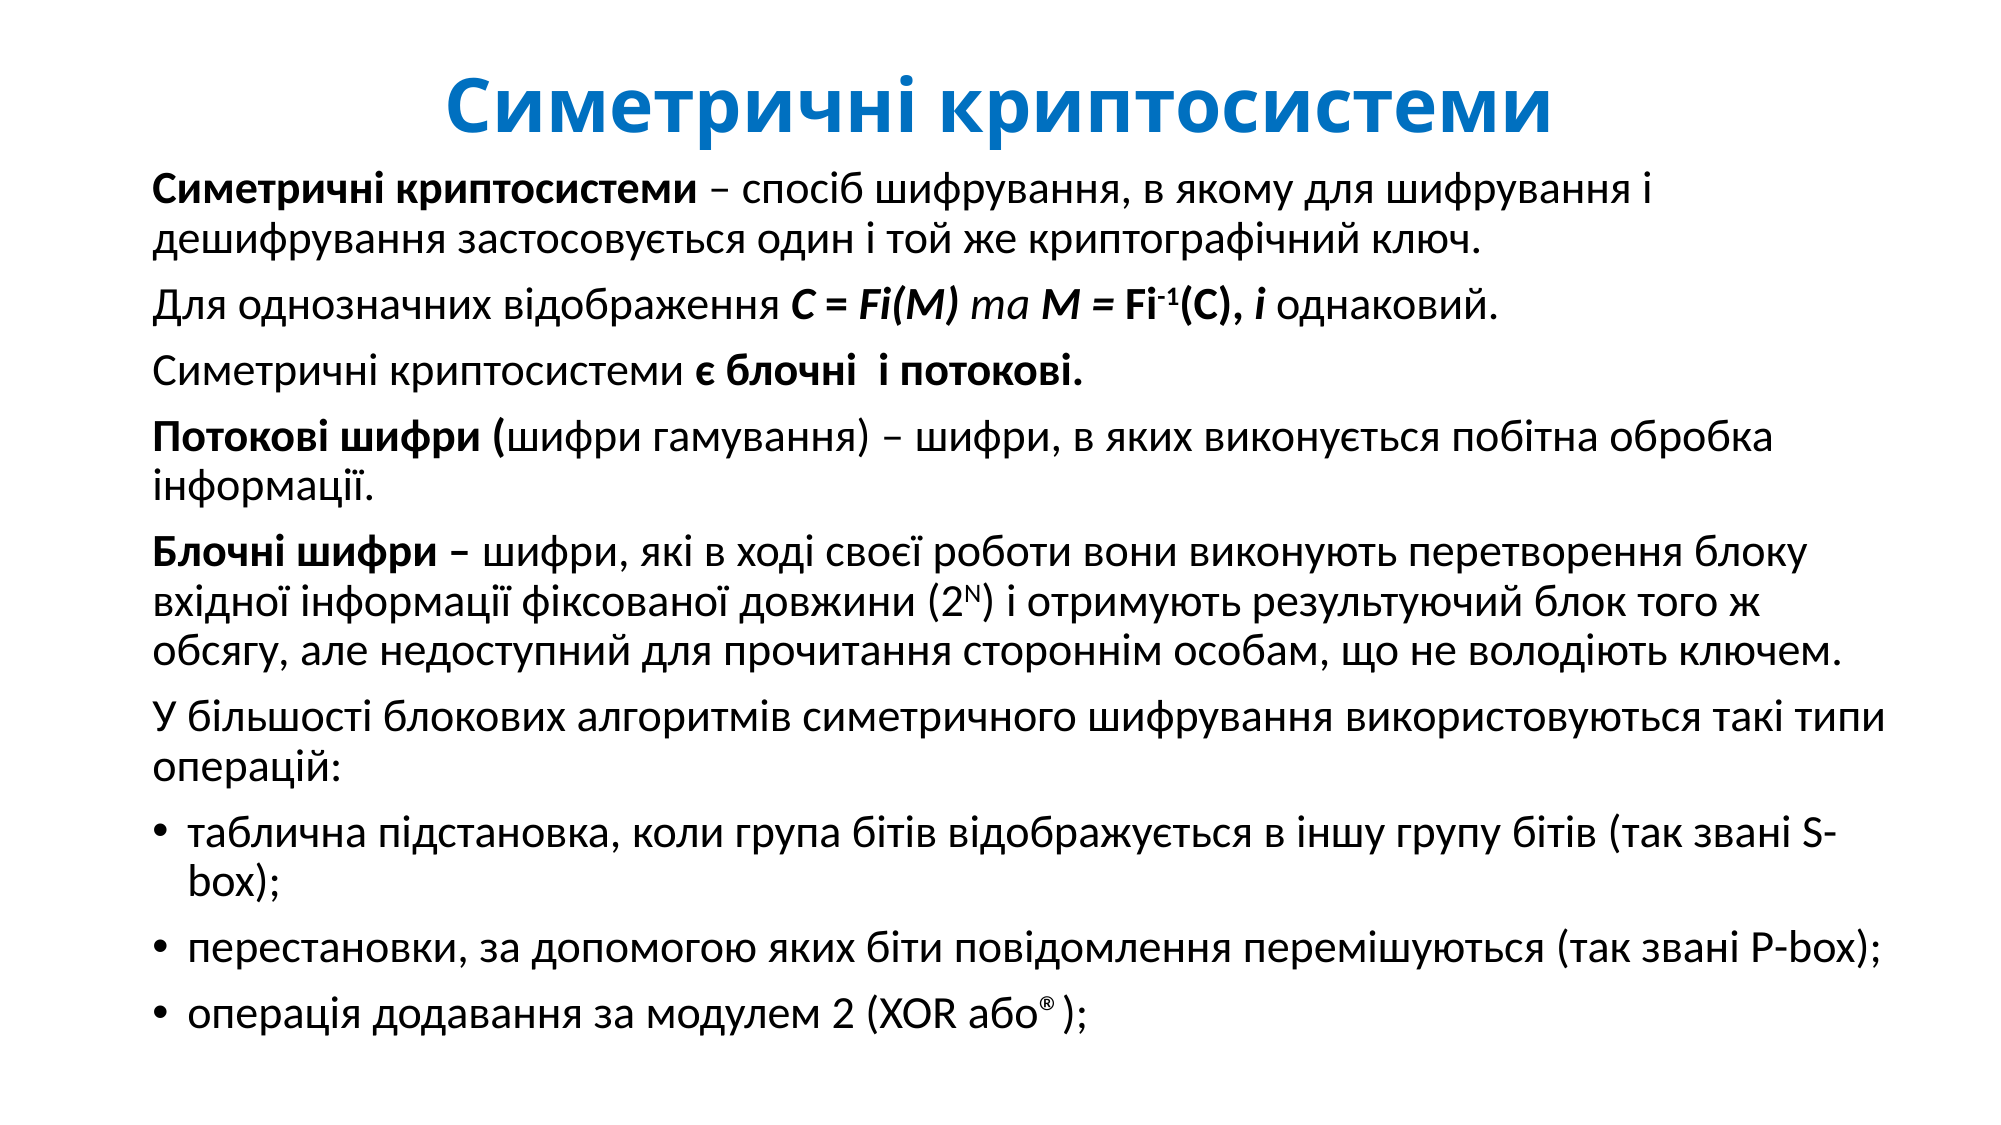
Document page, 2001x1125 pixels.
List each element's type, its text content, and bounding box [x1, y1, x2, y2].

title Симетричні криптосистеми [137, 59, 1863, 156]
list Симетричні криптосистеми – спосіб шифрування, в якому для шифрування і дешифрування застосовується один і той же криптографічний ключ. Для однозначних відображення C = Fi(M) та М = Fi-1(C), і однаковий. Симетричні криптосистеми є блочні і потокові. Потокові шифри (шифри гамування) – шифри, в яких виконується побітна обробка інформації. Блочні шифри – шифри, які в ході своєї роботи вони виконують перетворення блоку вхідної інформації фіксованої довжини (2N) і отримують результуючий блок того ж обсягу, але недоступний для прочитання стороннім особам, що не володіють ключем. У більшості блокових алгоритмів симетричного шифрування використовуються такі типи операцій: таблична підстановка, коли група бітів відображується в іншу групу бітів (так звані S-box); перестановки, за допомогою яких біти повідомлення перемішуються (так звані Р-box); операція додавання за модулем 2 (XOR або®); [137, 156, 1909, 1079]
